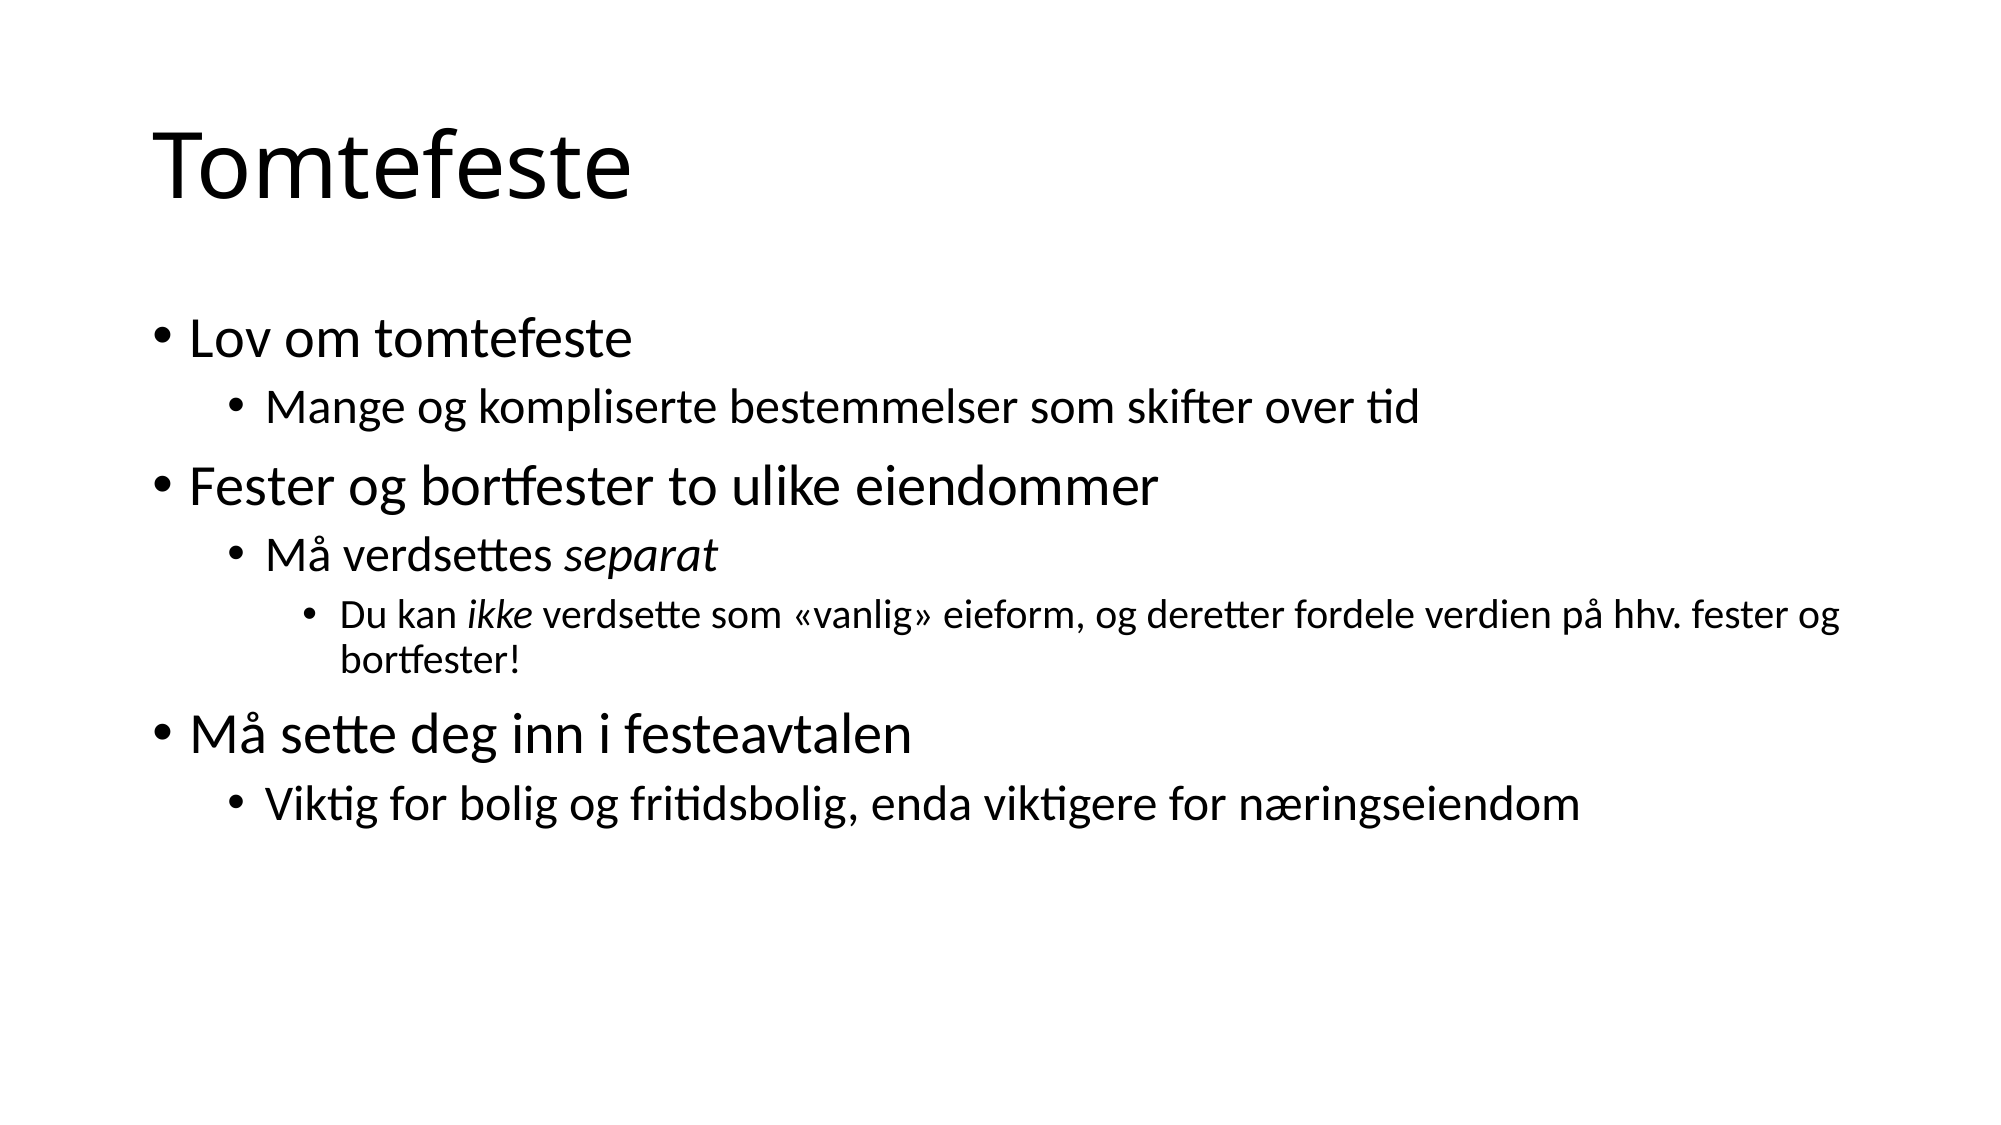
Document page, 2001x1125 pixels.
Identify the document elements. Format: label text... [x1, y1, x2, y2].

list Lov om tomtefeste Mange og kompliserte bestemmelser som skifter over tid Fester og bortfester to ulike eiendommer Må verdsettes separat Du kan ikke verdsette som «vanlig» eieform, og deretter fordele verdien på hhv. fester og bortfester! Må sette deg inn i festeavtalen Viktig for bolig og fritidsbolig, enda viktigere for næringseiendom [137, 299, 1863, 1014]
title Tomtefeste [137, 59, 1863, 278]
